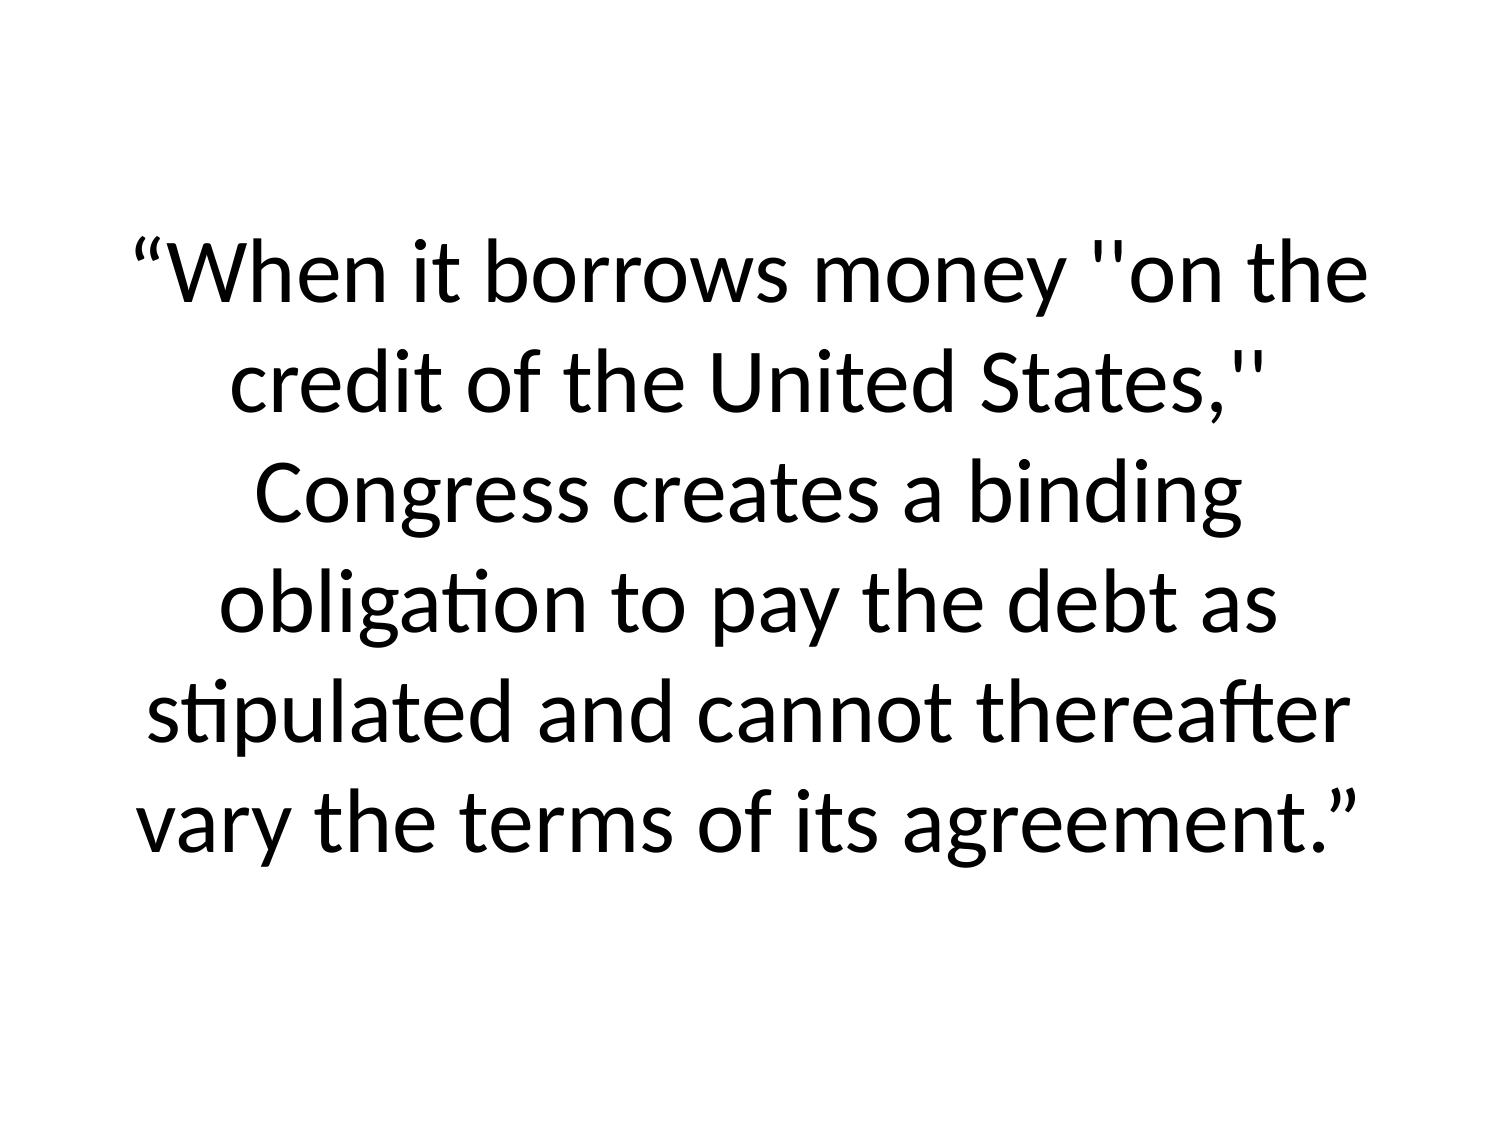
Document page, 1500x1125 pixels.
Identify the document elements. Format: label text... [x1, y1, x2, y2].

title “When it borrows money ''on the credit of the United States,'' Congress creates a binding obligation to pay the debt as stipulated and cannot thereafter vary the terms of its agreement.” [74, 44, 1426, 1038]
